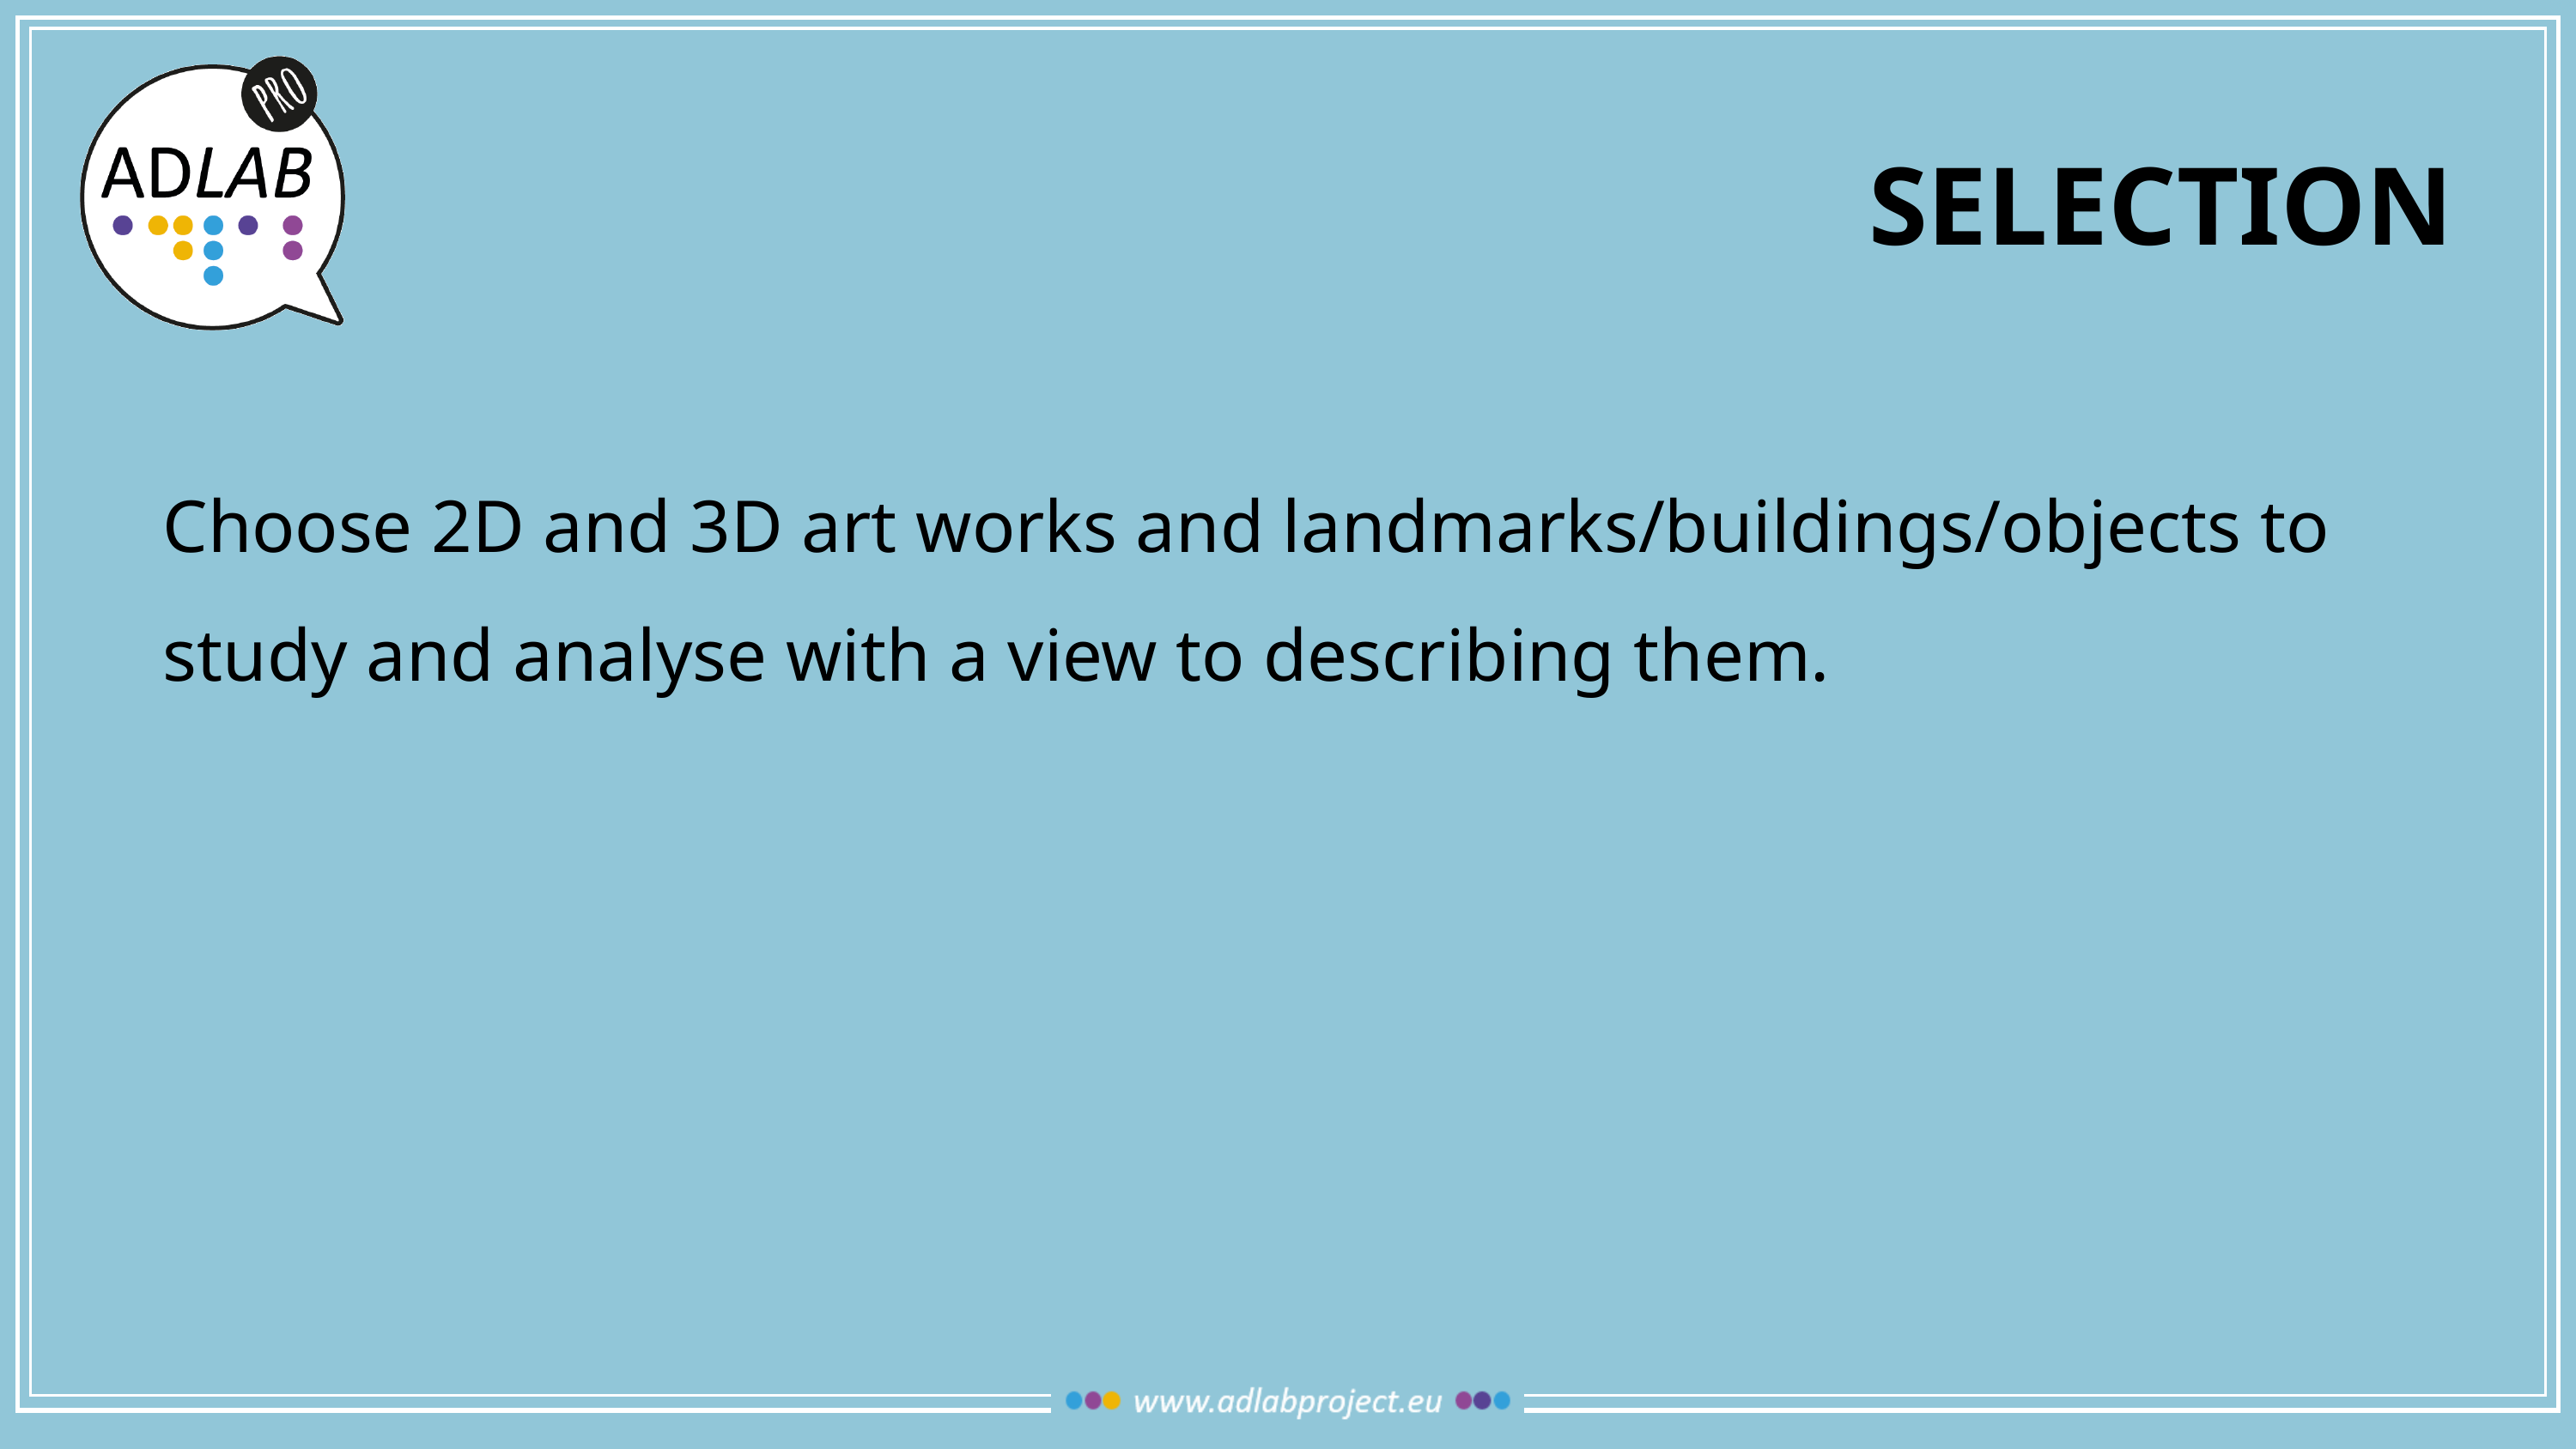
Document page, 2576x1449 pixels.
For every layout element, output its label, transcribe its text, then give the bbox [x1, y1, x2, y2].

picture [1051, 1378, 1524, 1429]
picture [72, 49, 353, 330]
title selection [384, 70, 2467, 351]
list Choose 2D and 3D art works and landmarks/buildings/objects to study and analyse with a view to describing them. [150, 431, 2467, 1087]
